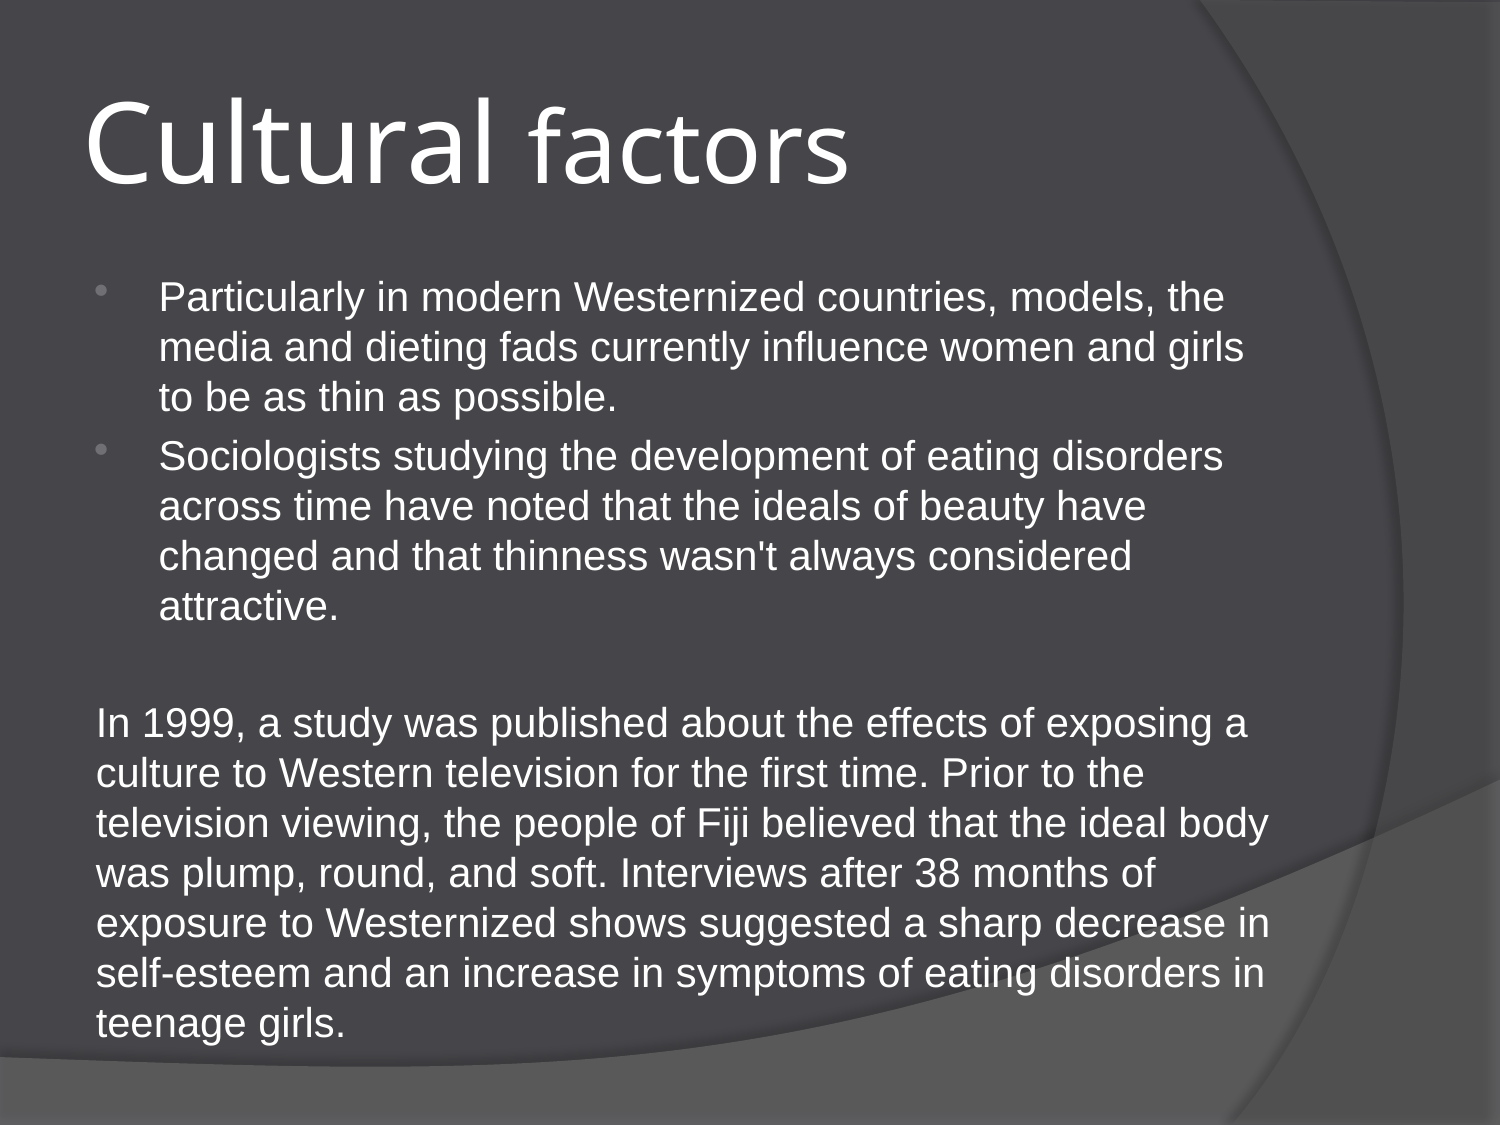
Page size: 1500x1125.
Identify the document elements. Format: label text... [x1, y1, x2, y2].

title Cultural factors [75, 45, 1300, 233]
list Particularly in modern Westernized countries, models, the media and dieting fads currently influence women and girls to be as thin as possible. Sociologists studying the development of eating disorders across time have noted that the ideals of beauty have changed and that thinness wasn't always considered attractive. In 1999, a study was published about the effects of exposing a culture to Western television for the first time. Prior to the television viewing, the people of Fiji believed that the ideal body was plump, round, and soft. Interviews after 38 months of exposure to Westernized shows suggested a sharp decrease in self-esteem and an increase in symptoms of eating disorders in teenage girls. [75, 262, 1300, 1073]
